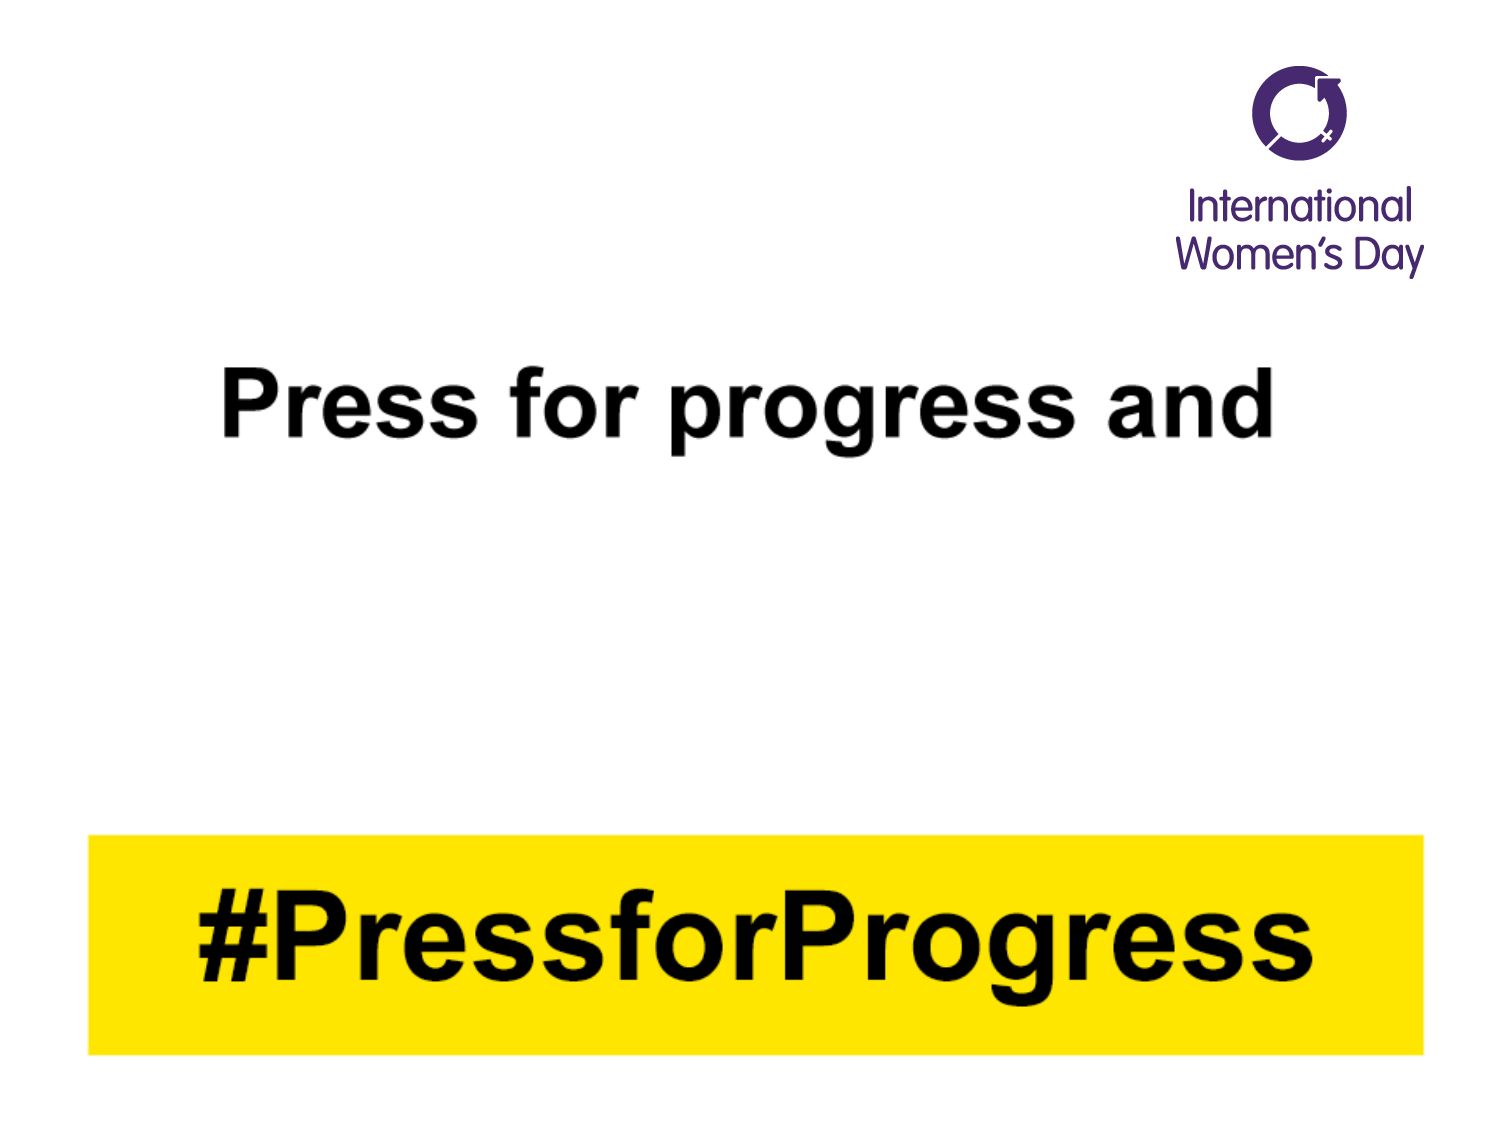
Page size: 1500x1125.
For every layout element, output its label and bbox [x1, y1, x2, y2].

picture [212, 327, 1288, 798]
picture [1176, 66, 1424, 279]
picture [80, 825, 1436, 1071]
